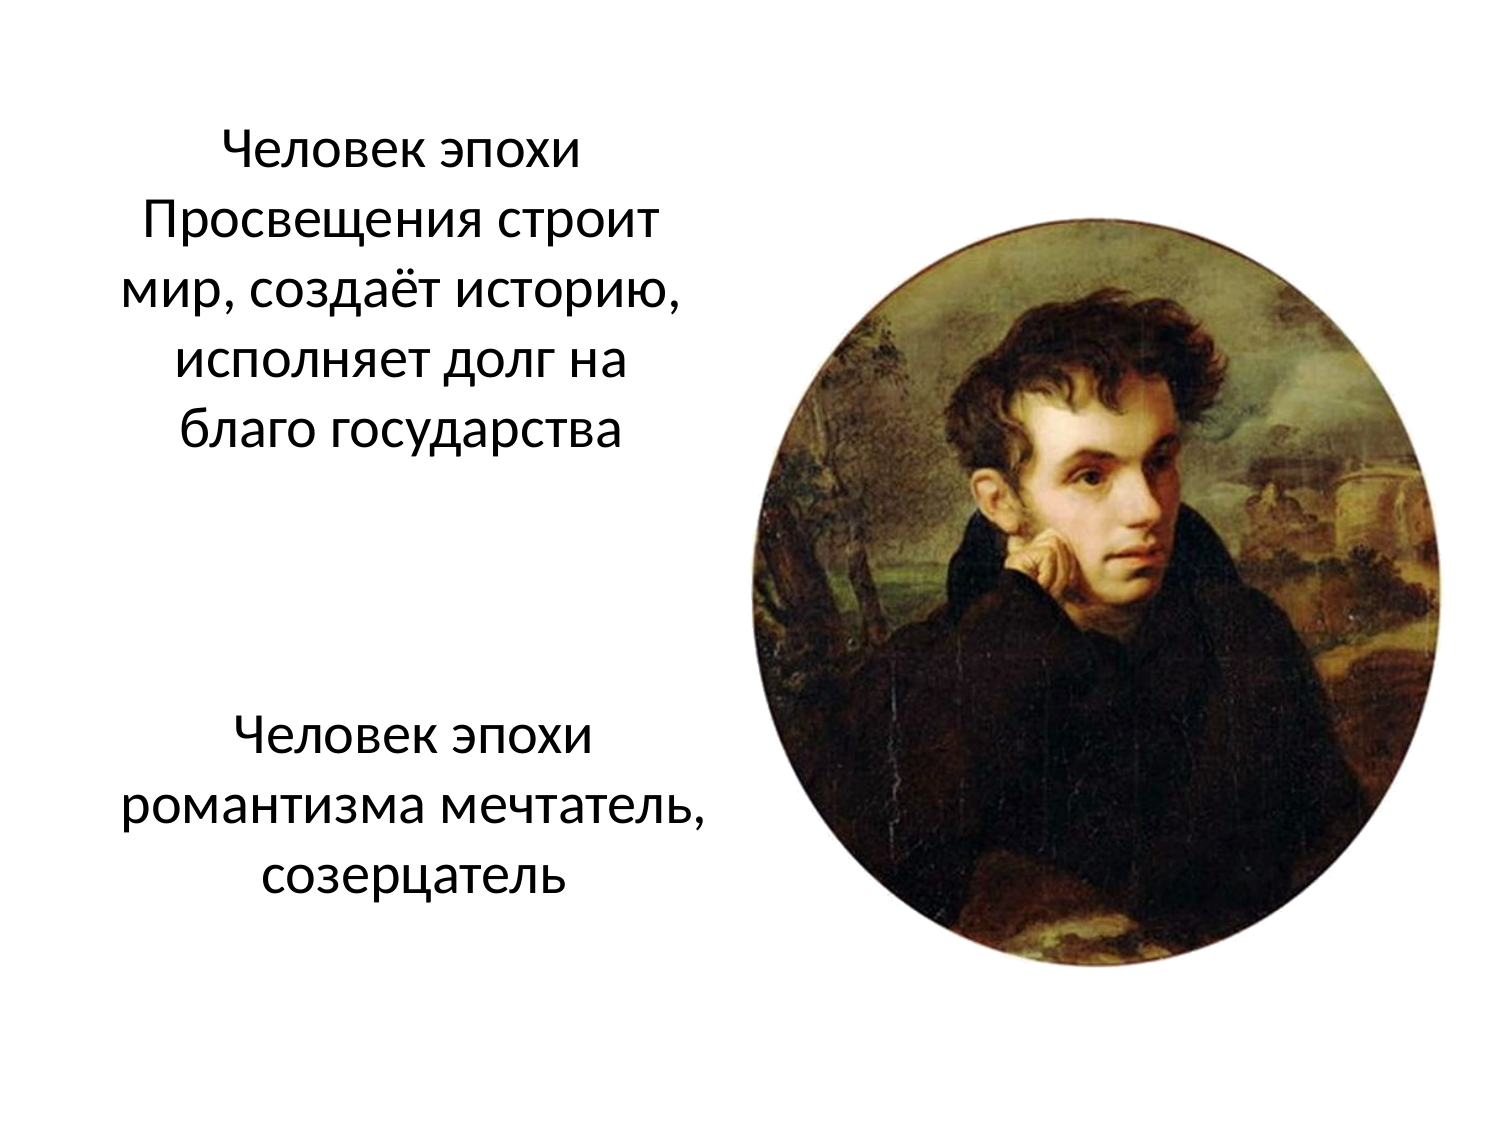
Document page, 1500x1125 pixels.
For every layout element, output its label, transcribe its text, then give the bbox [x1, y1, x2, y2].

picture [737, 161, 1454, 1057]
text_box Человек эпохи романтизма мечтатель, созерцатель [88, 687, 732, 913]
text_box Человек эпохи Просвещения строит мир, создаёт историю, исполняет долг на благо государства [88, 101, 715, 467]
